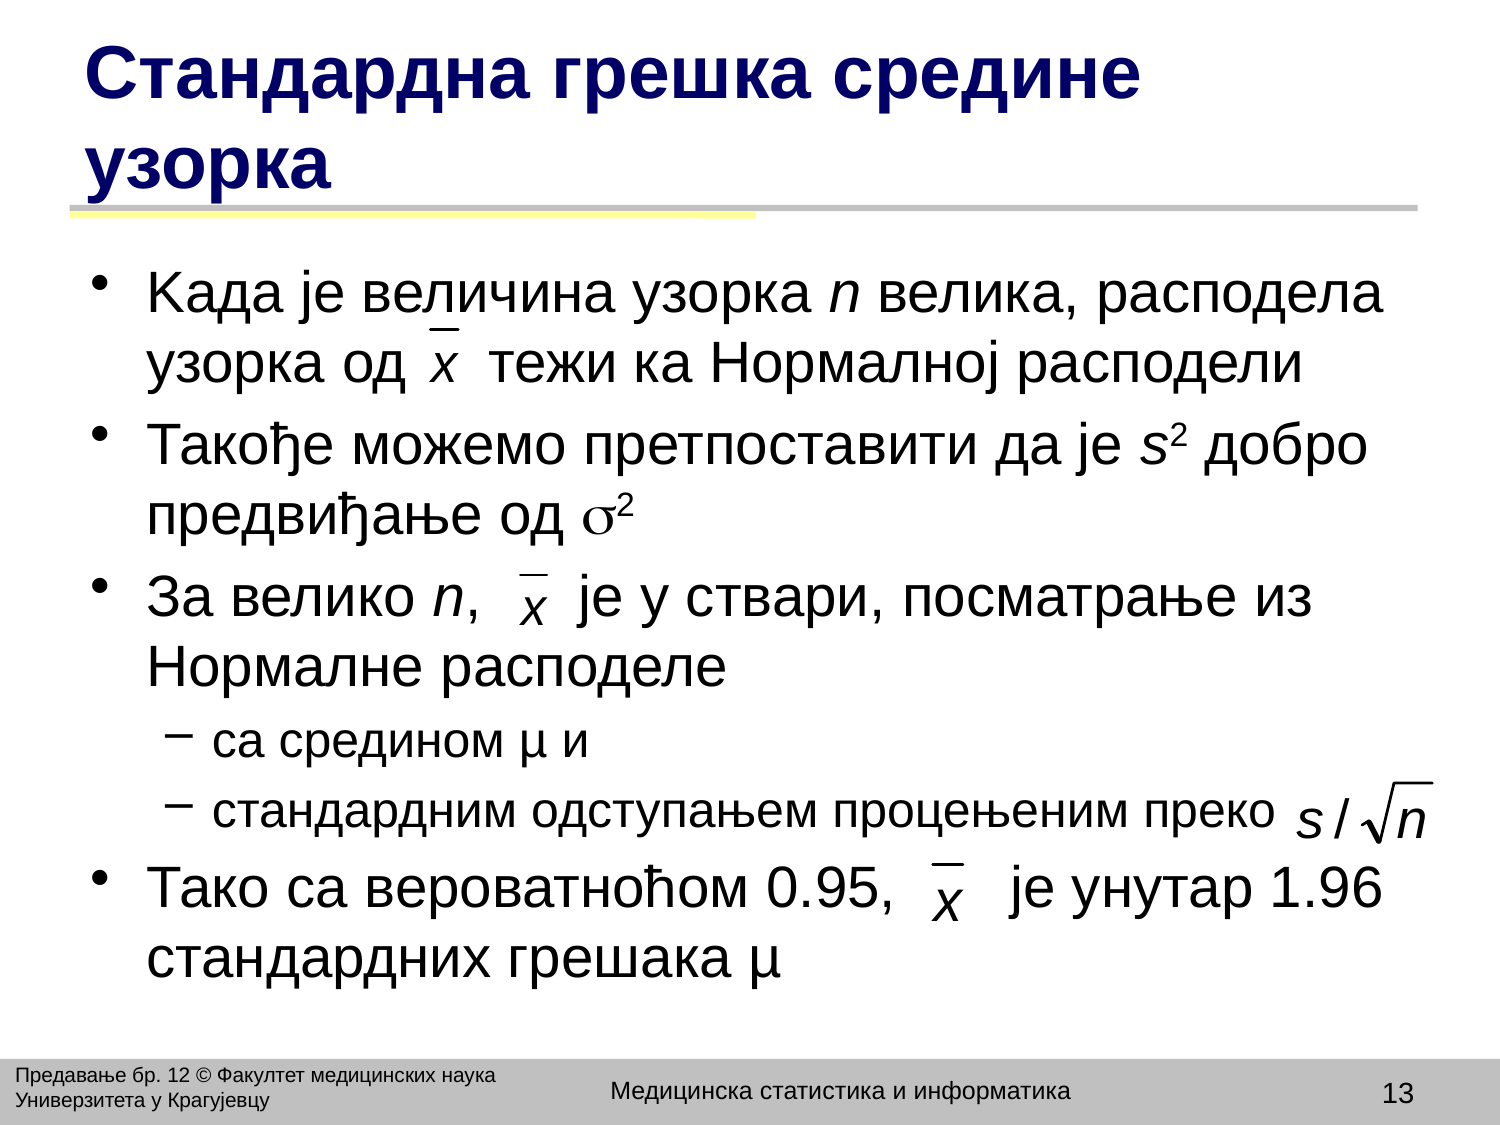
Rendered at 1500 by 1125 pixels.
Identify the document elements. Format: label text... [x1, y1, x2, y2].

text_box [509, 562, 561, 637]
slide_number Предавање бр. 12 © Факултет медицинских наука Универзитета у Крагујевцу [0, 1053, 601, 1108]
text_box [419, 316, 473, 394]
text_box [921, 850, 979, 935]
slide_number 13 [1181, 1066, 1430, 1125]
footer Медицинска статистика и информатика [512, 1066, 1170, 1125]
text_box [1287, 766, 1444, 856]
title Стандардна грешка средине узорка [69, 19, 1426, 208]
list Kада је величина узорка n велика, расподела узорка од тежи ка Нормалној расподели Такође можемо претпоставити да је s2 добро предвиђање од 2 За велико n, је у ствари, посматрање из Нормалне расподеле са средином µ и стандардним одступањем процењеним преко Тако са вероватноћом 0.95, је унутар 1.96 стандардних грешака µ [74, 246, 1426, 1023]
